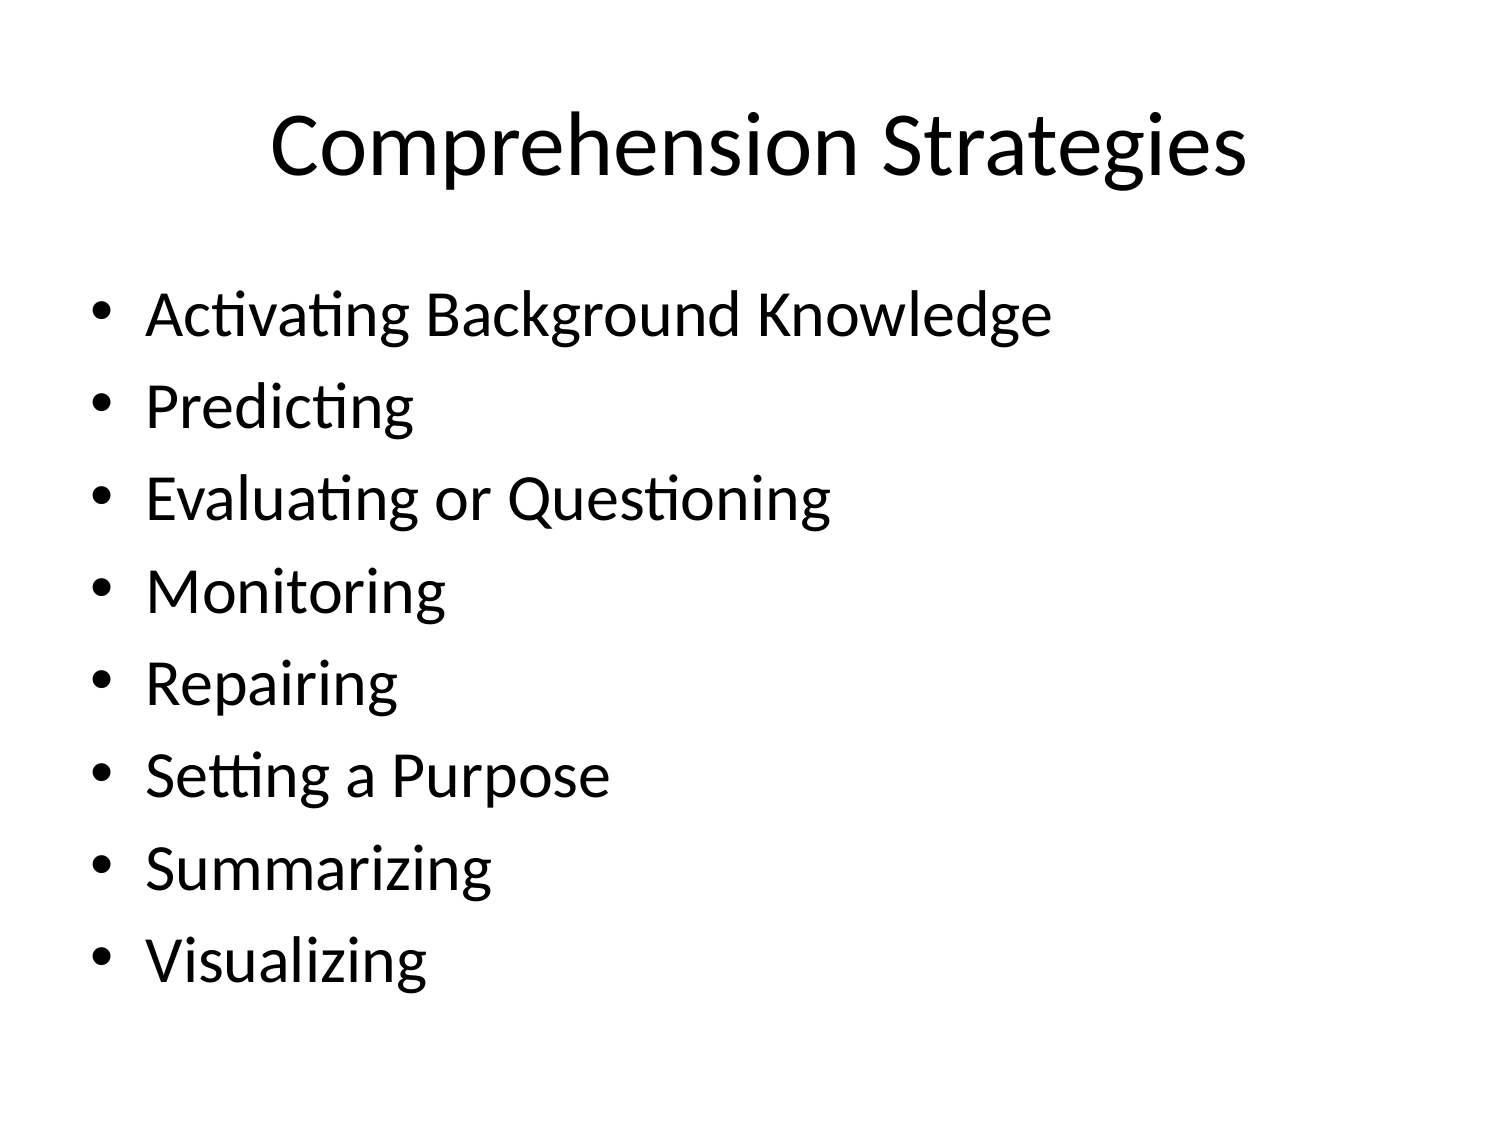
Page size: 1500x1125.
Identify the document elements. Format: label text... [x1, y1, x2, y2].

list Activating Background Knowledge Predicting Evaluating or Questioning Monitoring Repairing Setting a Purpose Summarizing Visualizing [75, 262, 1425, 1005]
title Comprehension Strategies [75, 45, 1425, 233]
